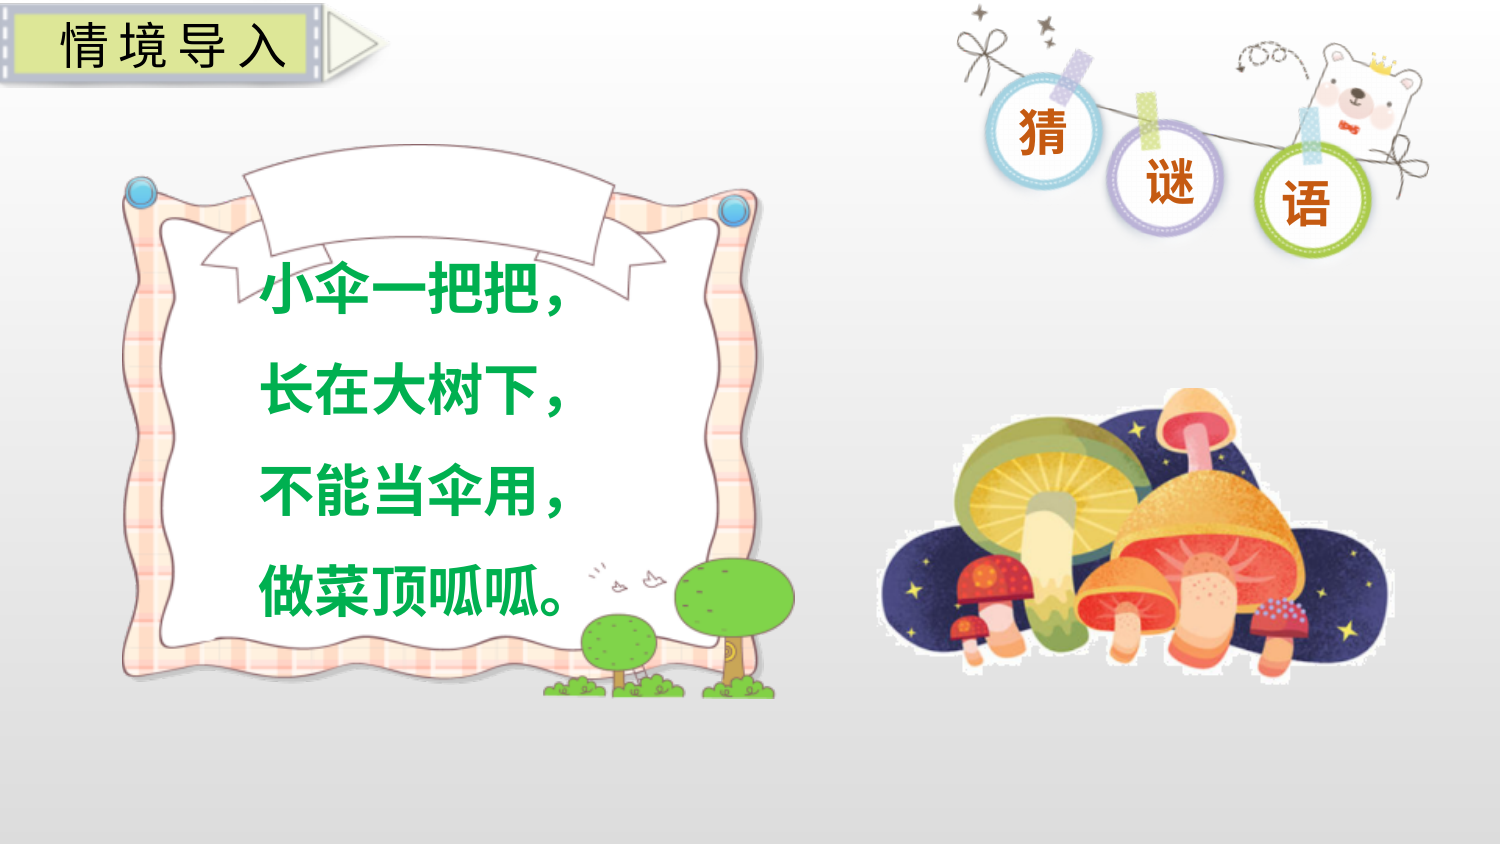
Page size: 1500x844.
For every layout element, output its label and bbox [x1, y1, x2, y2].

picture [914, 0, 1452, 336]
picture [0, 0, 398, 89]
text_box [122, 144, 795, 699]
picture [855, 388, 1406, 699]
